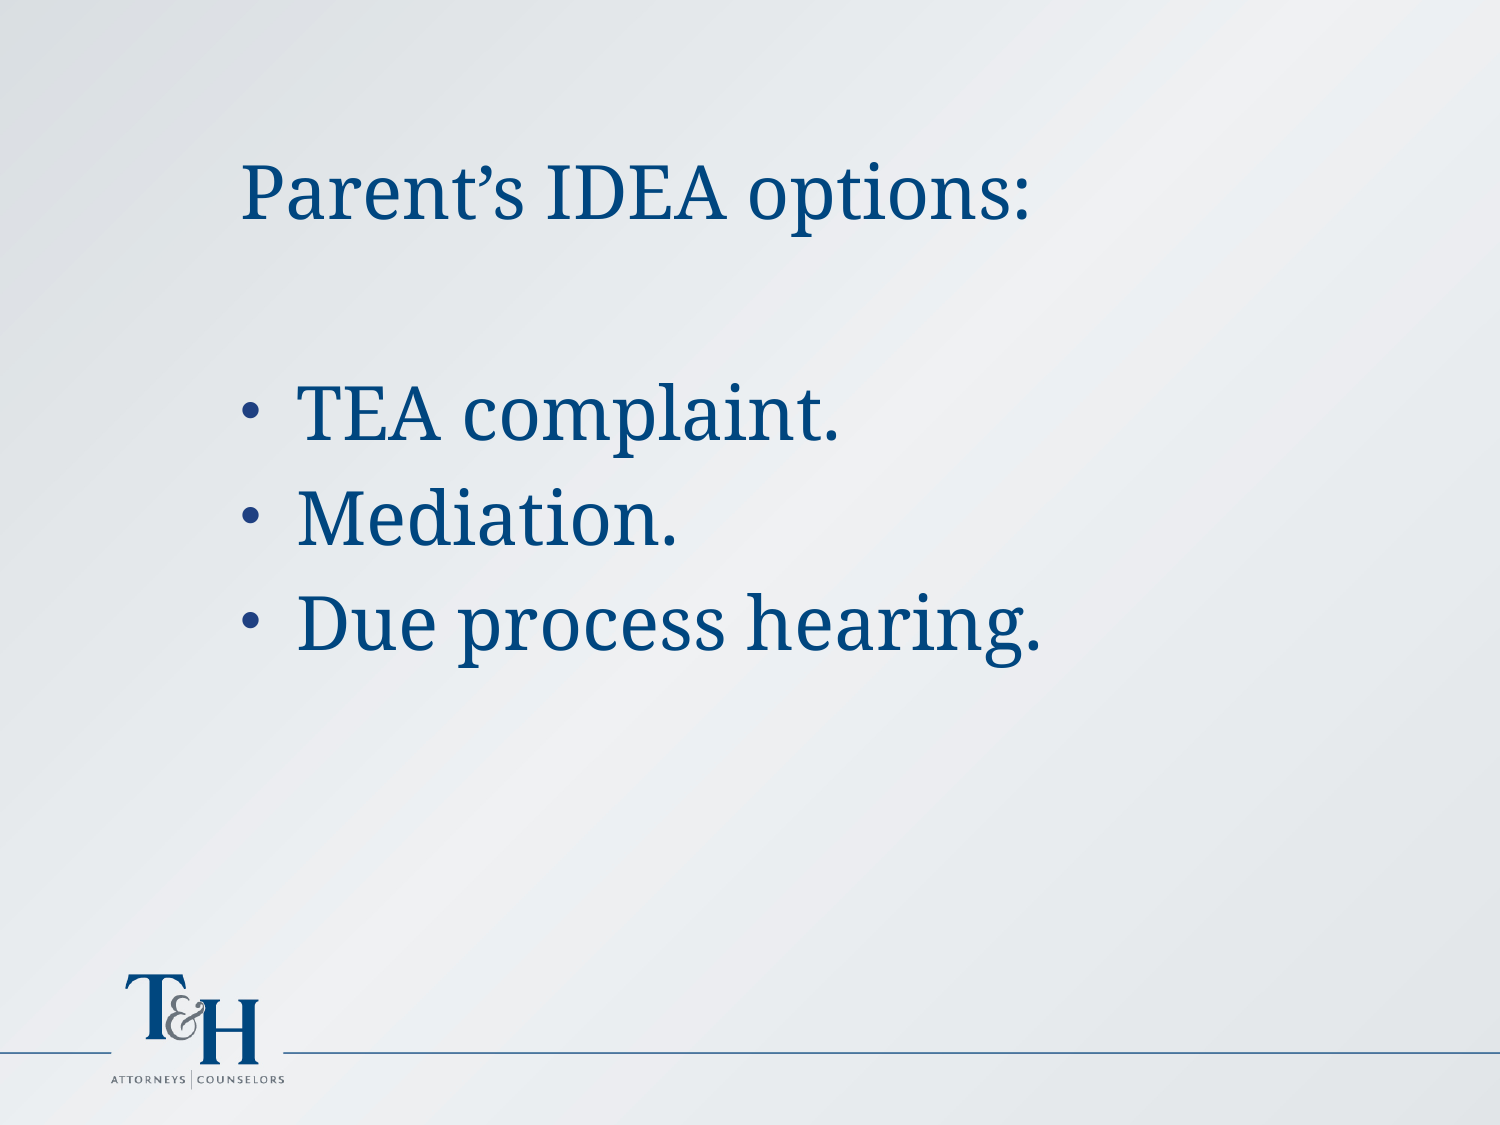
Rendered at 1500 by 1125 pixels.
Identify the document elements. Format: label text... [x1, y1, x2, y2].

list Parent’s IDEA options: TEA complaint. Mediation. Due process hearing. [224, 137, 1351, 913]
picture [0, 0, 1500, 1125]
